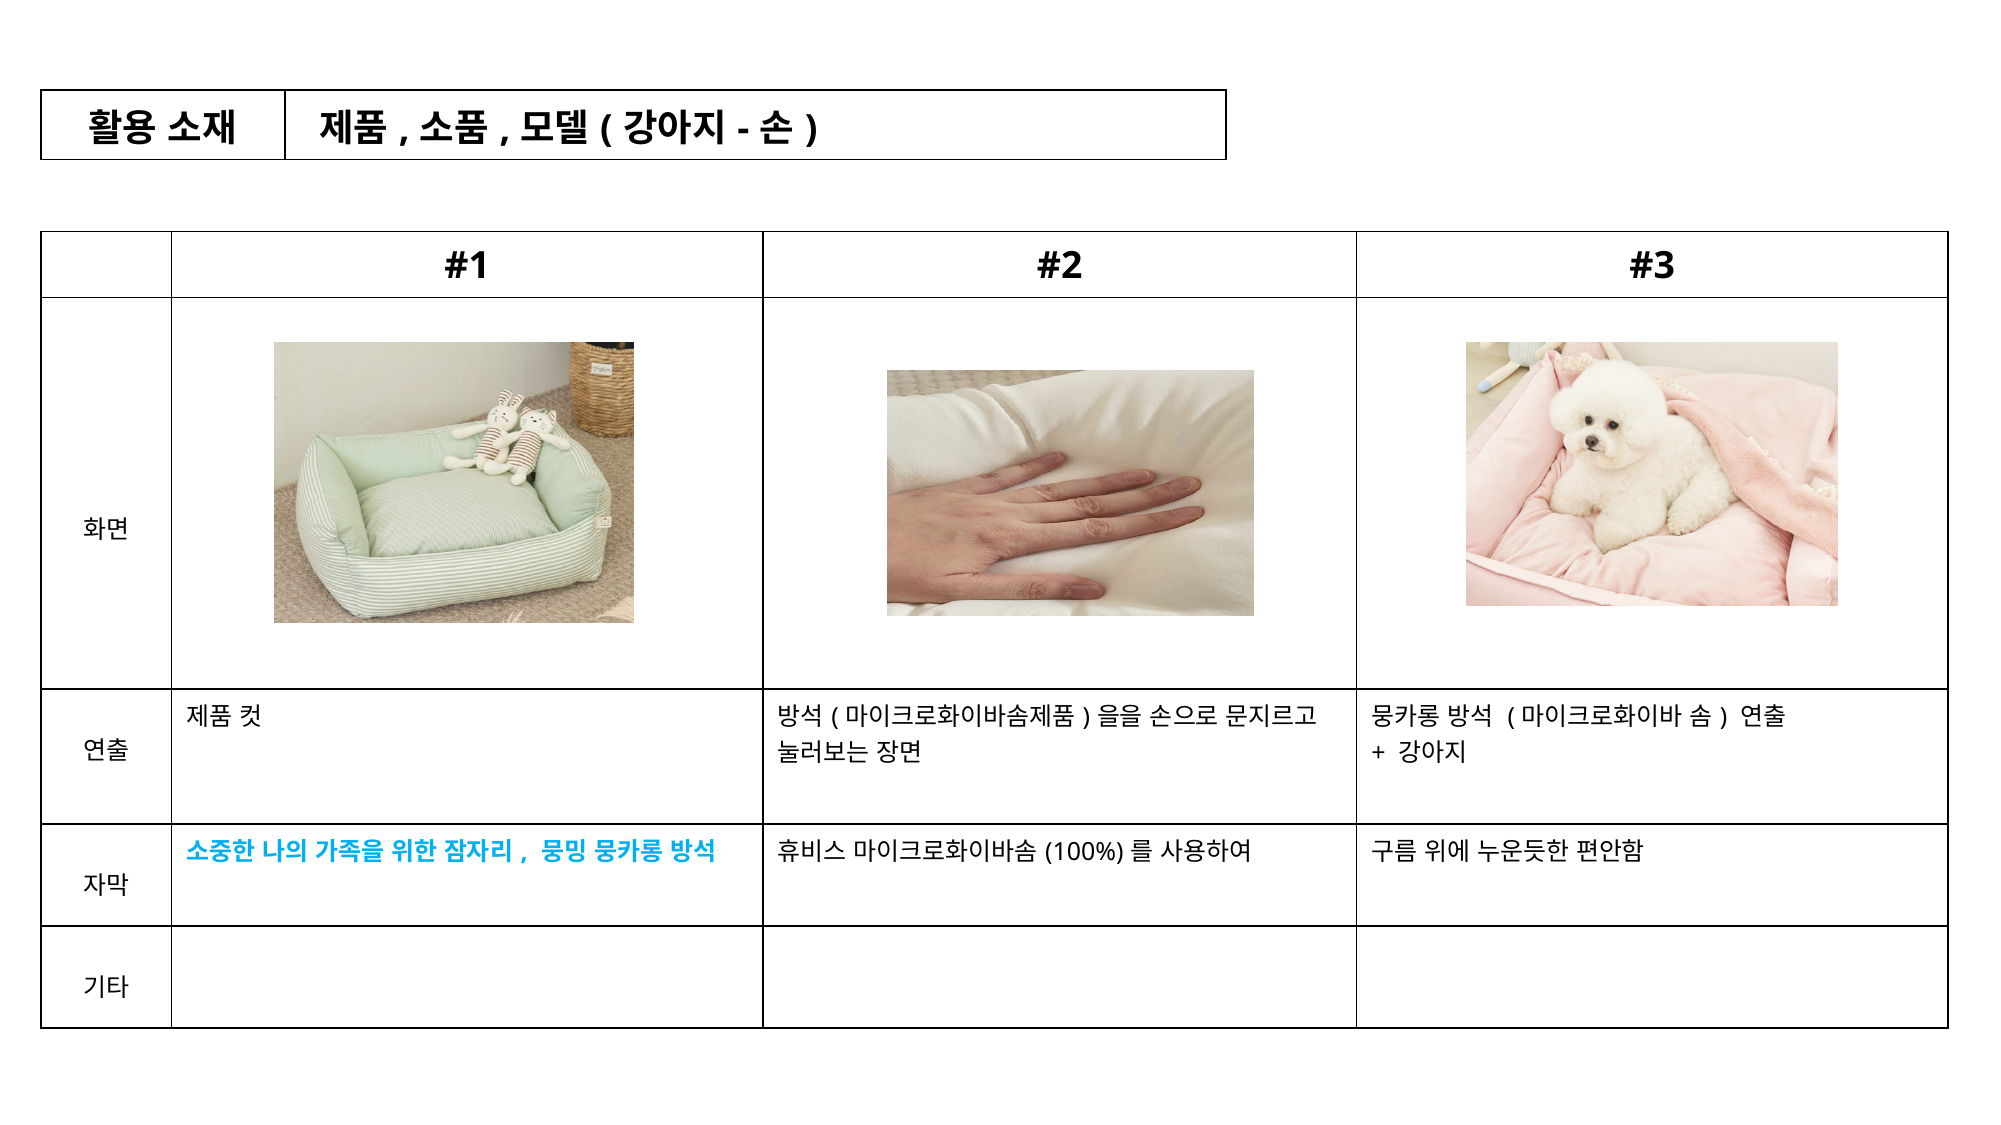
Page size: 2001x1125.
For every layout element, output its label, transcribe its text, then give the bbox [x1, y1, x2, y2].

table_cell [1357, 927, 1947, 1027]
table_header 활용 소재 [42, 91, 284, 159]
table_cell 방석(마이크로화이바솜제품)을을 손으로 문지르고 눌러보는 장면 [764, 690, 1356, 823]
table_cell 기타 [42, 927, 171, 1027]
table_cell 자막 [42, 825, 171, 925]
picture [1466, 342, 1838, 606]
table_cell 제품 컷 [172, 690, 762, 823]
picture [887, 370, 1254, 616]
table_cell [172, 298, 762, 688]
table_cell 휴비스 마이크로화이바솜(100%)를 사용하여 [764, 825, 1356, 925]
table_cell 뭉카롱 방석 (마이크로화이바 솜) 연출 + 강아지 [1357, 690, 1947, 823]
picture [274, 342, 634, 623]
table_cell 연출 [42, 690, 171, 823]
table_header #3 [1357, 232, 1947, 297]
table_cell [764, 927, 1356, 1027]
table_cell [172, 927, 762, 1027]
table_header #2 [764, 232, 1356, 297]
table_header 제품,소품,모델(강아지-손) [286, 91, 1225, 159]
table_cell 화면 [42, 298, 171, 688]
table_cell 구름 위에 누운듯한 편안함 [1357, 825, 1947, 925]
table_cell 소중한 나의 가족을 위한 잠자리, 뭉밍 뭉카롱 방석 [172, 825, 762, 925]
table_cell [1357, 298, 1947, 688]
table_cell [764, 298, 1356, 688]
table_header [42, 232, 171, 297]
table_header #1 [172, 232, 762, 297]
